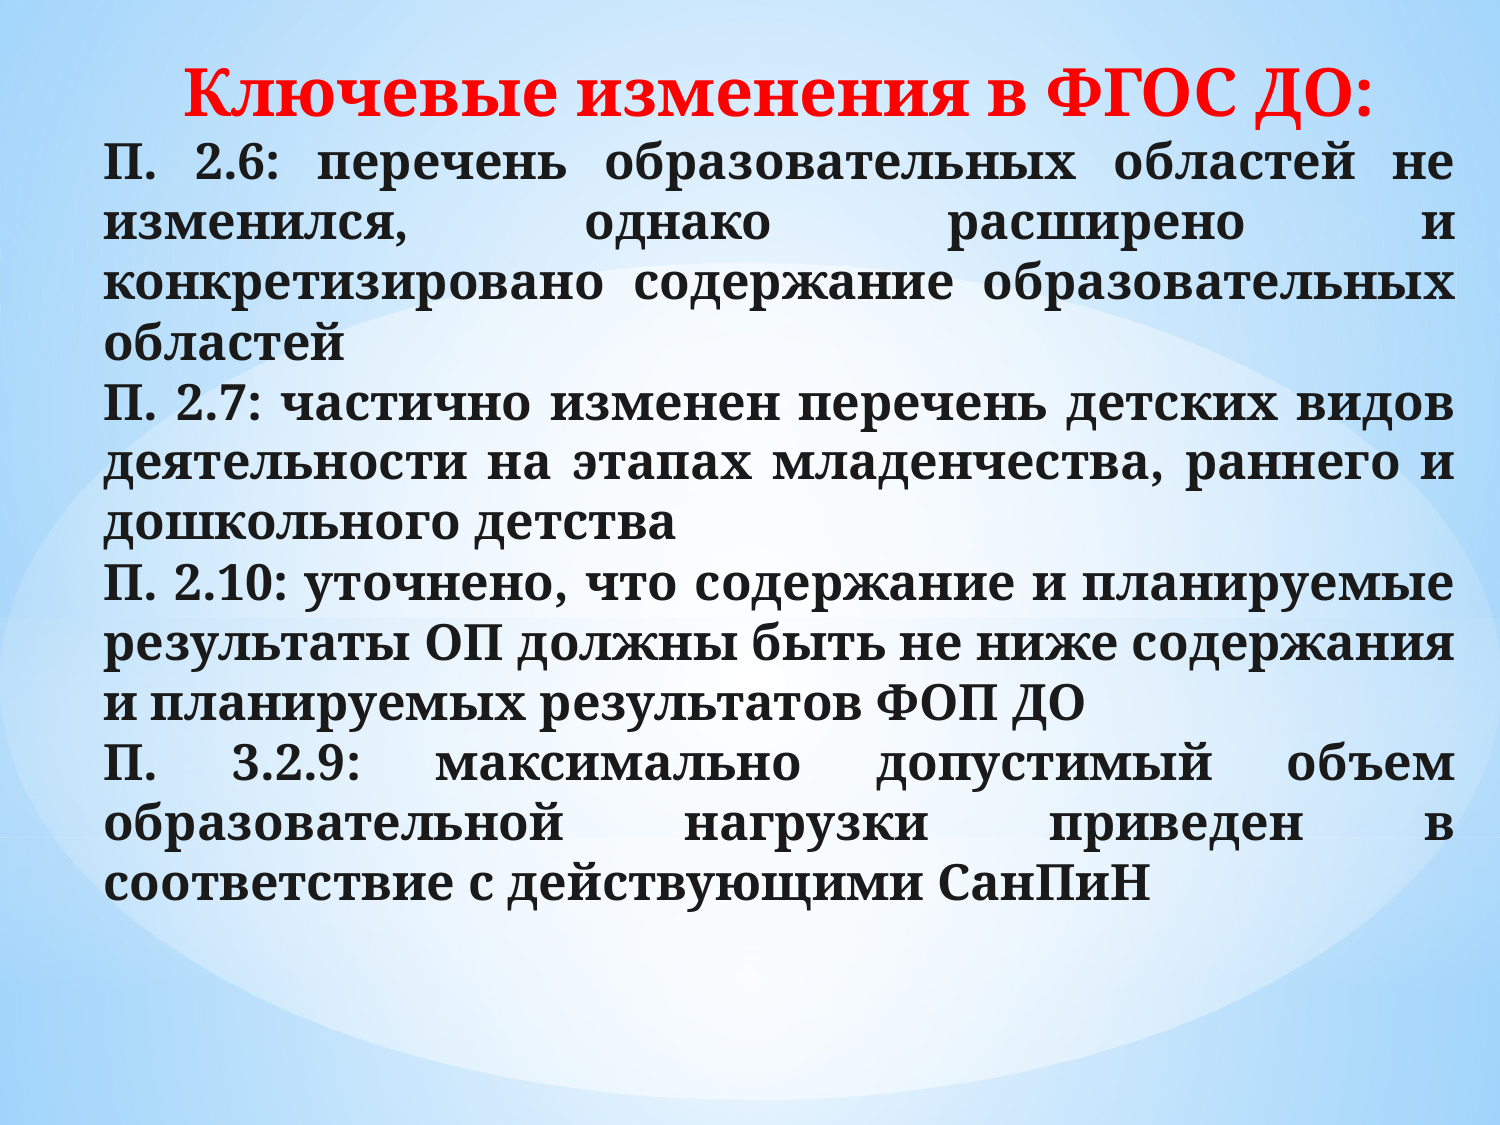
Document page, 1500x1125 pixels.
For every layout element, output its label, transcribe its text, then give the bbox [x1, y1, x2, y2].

text_box Ключевые изменения в ФГОС ДО: П. 2.6: перечень образовательных областей не изменился, однако расширено и конкретизировано содержание образовательных областей П. 2.7: частично изменен перечень детских видов деятельности на этапах младенчества, раннего и дошкольного детства П. 2.10: уточнено, что содержание и планируемые результаты ОП должны быть не ниже содержания и планируемых результатов ФОП ДО П. 3.2.9: максимально допустимый объем образовательной нагрузки приведен в соответствие с действующими СанПиН [88, 42, 1471, 918]
